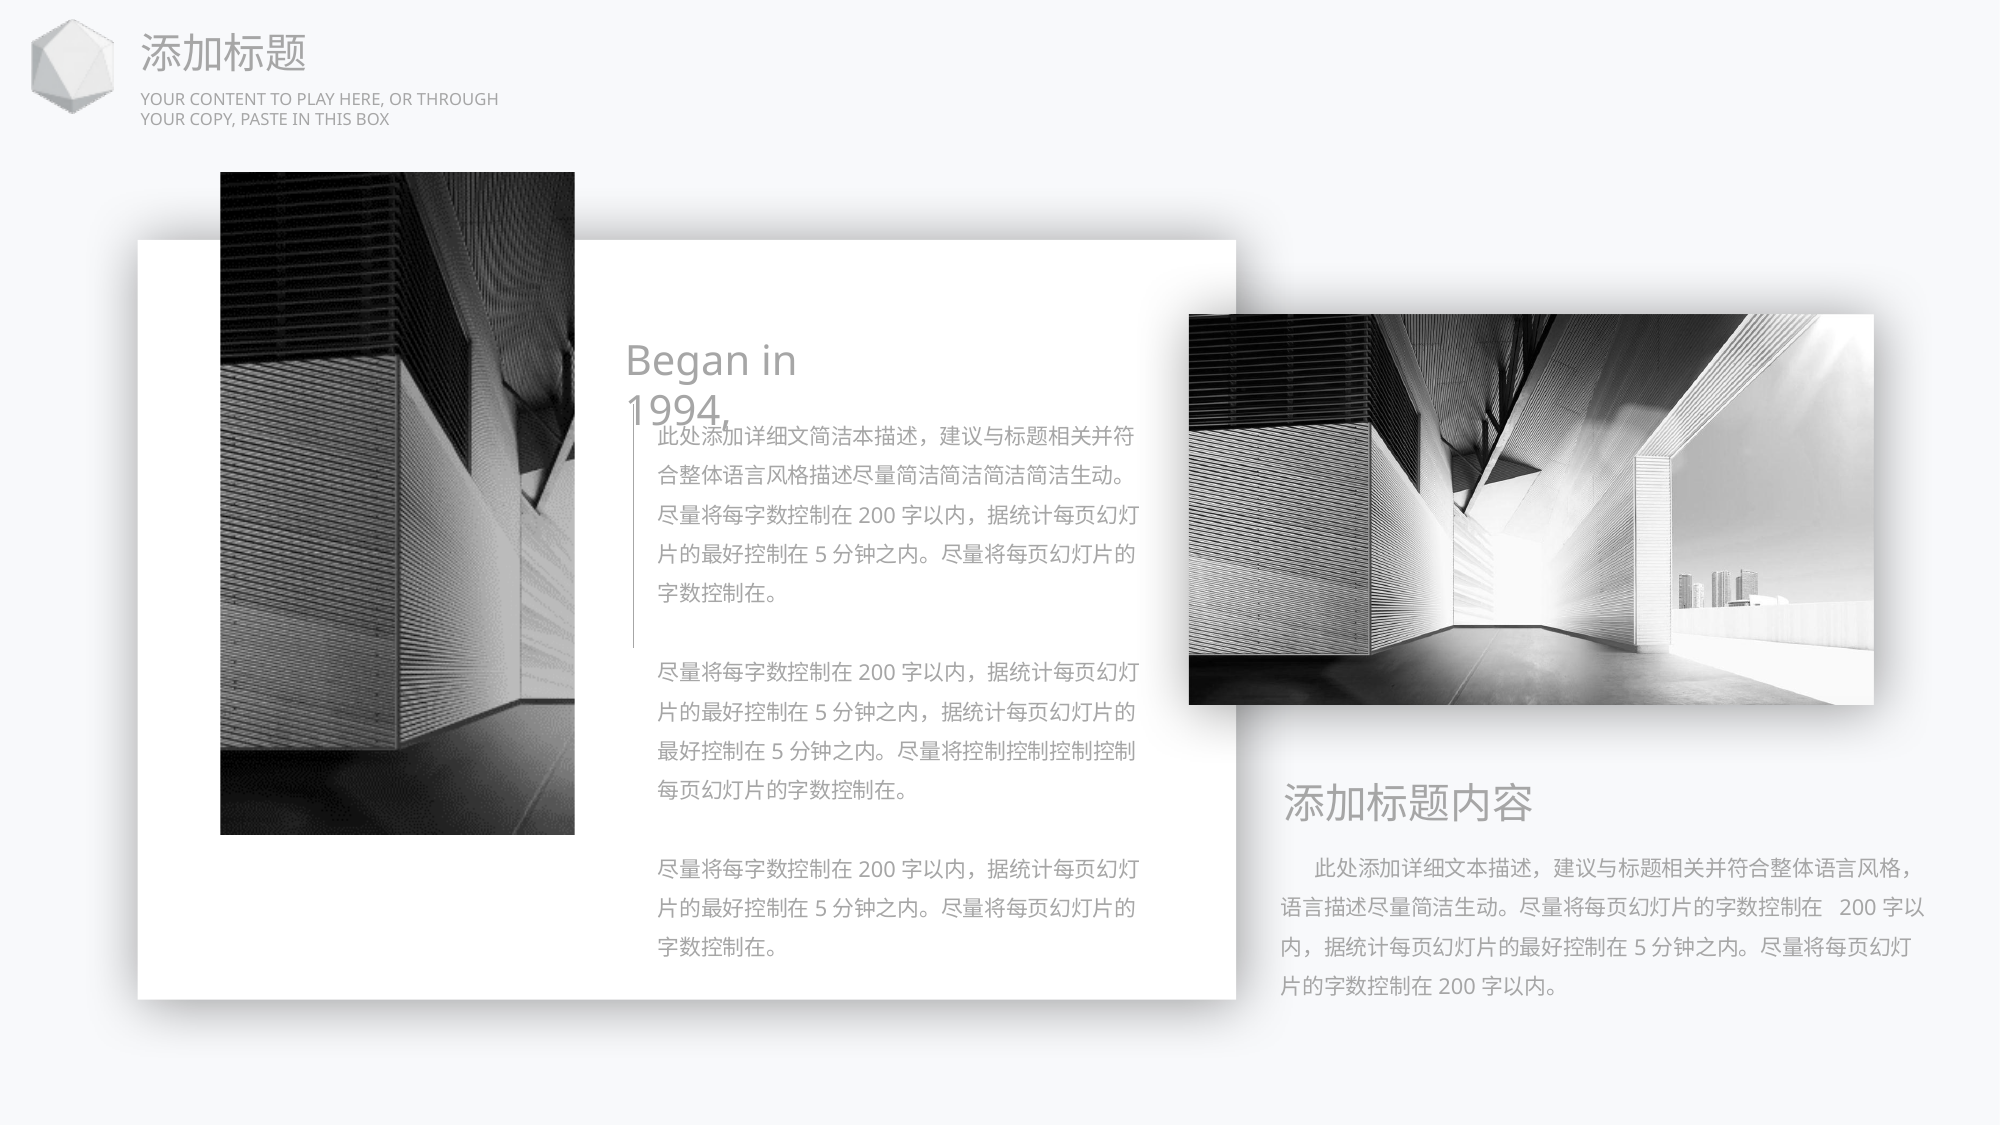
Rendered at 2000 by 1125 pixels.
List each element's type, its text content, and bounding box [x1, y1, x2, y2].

text_box [218, 171, 577, 836]
text_box Began in 1994, [610, 326, 906, 381]
text_box [135, 238, 1238, 1002]
text_box 此处添加详细文简洁本描述，建议与标题相关并符合整体语言风格描述尽量简洁简洁简洁简洁生动。尽量将每字数控制在200字以内，据统计每页幻灯片的最好控制在5分钟之内。尽量将每页幻灯片的字数控制在。 尽量将每字数控制在200字以内，据统计每页幻灯片的最好控制在5分钟之内，据统计每页幻灯片的最好控制在5分钟之内。尽量将控制控制控制控制每页幻灯片的字数控制在。 尽量将每字数控制在200字以内，据统计每页幻灯片的最好控制在5分钟之内。尽量将每页幻灯片的字数控制在。 [657, 409, 1142, 776]
text_box YOUR CONTENT TO PLAY HERE, OR THROUGH YOUR COPY, PASTE IN THIS BOX [125, 78, 563, 140]
text_box 添加标题 [125, 19, 422, 78]
picture [30, 18, 115, 114]
text_box [1187, 312, 1876, 706]
text_box 此处添加详细文本描述，建议与标题相关并符合整体语言风格，语言描述尽量简洁生动。尽量将每页幻灯片的字数控制在 200字以内，据统计每页幻灯片的最好控制在5分钟之内。尽量将每页幻灯片的字数控制在200字以内。 [1280, 841, 1933, 1024]
text_box 添加标题内容 [1268, 769, 1765, 834]
